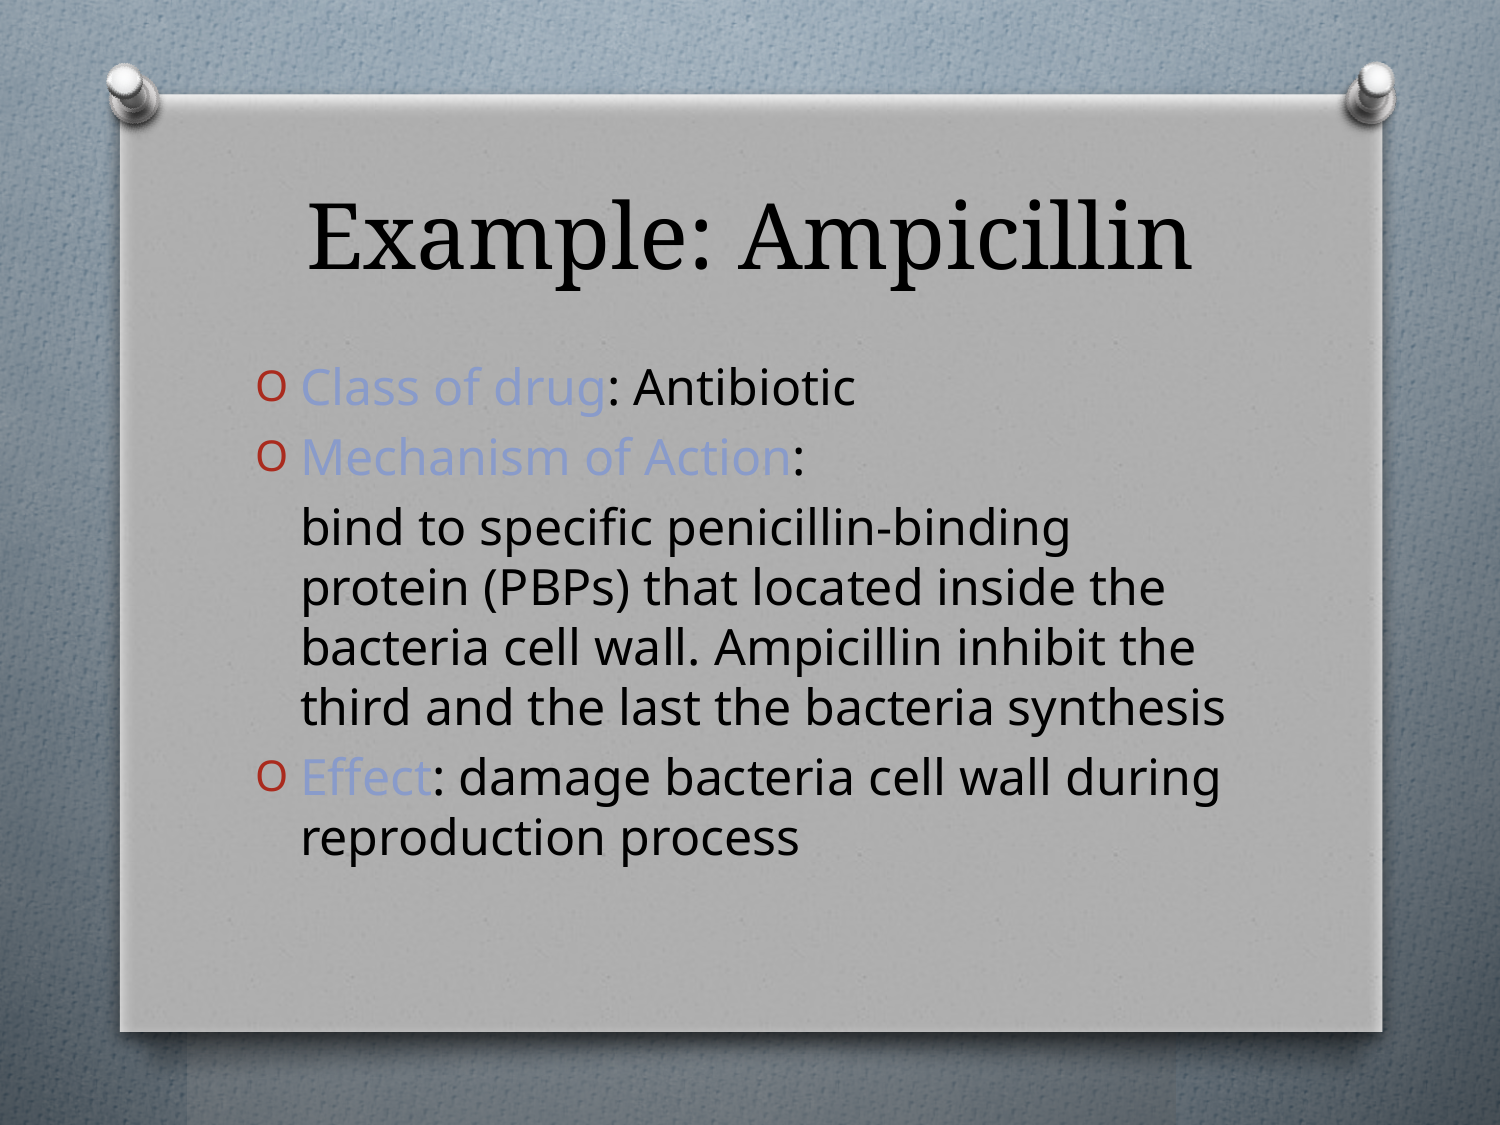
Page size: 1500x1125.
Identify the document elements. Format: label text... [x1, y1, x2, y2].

picture [1317, 35, 1439, 156]
list Class of drug: Antibiotic Mechanism of Action: bind to specific penicillin-binding protein (PBPs) that located inside the bacteria cell wall. Ampicillin inhibit the third and the last the bacteria synthesis Effect: damage bacteria cell wall during reproduction process [240, 347, 1257, 939]
title Example: Ampicillin [179, 134, 1323, 332]
picture [75, 29, 198, 153]
